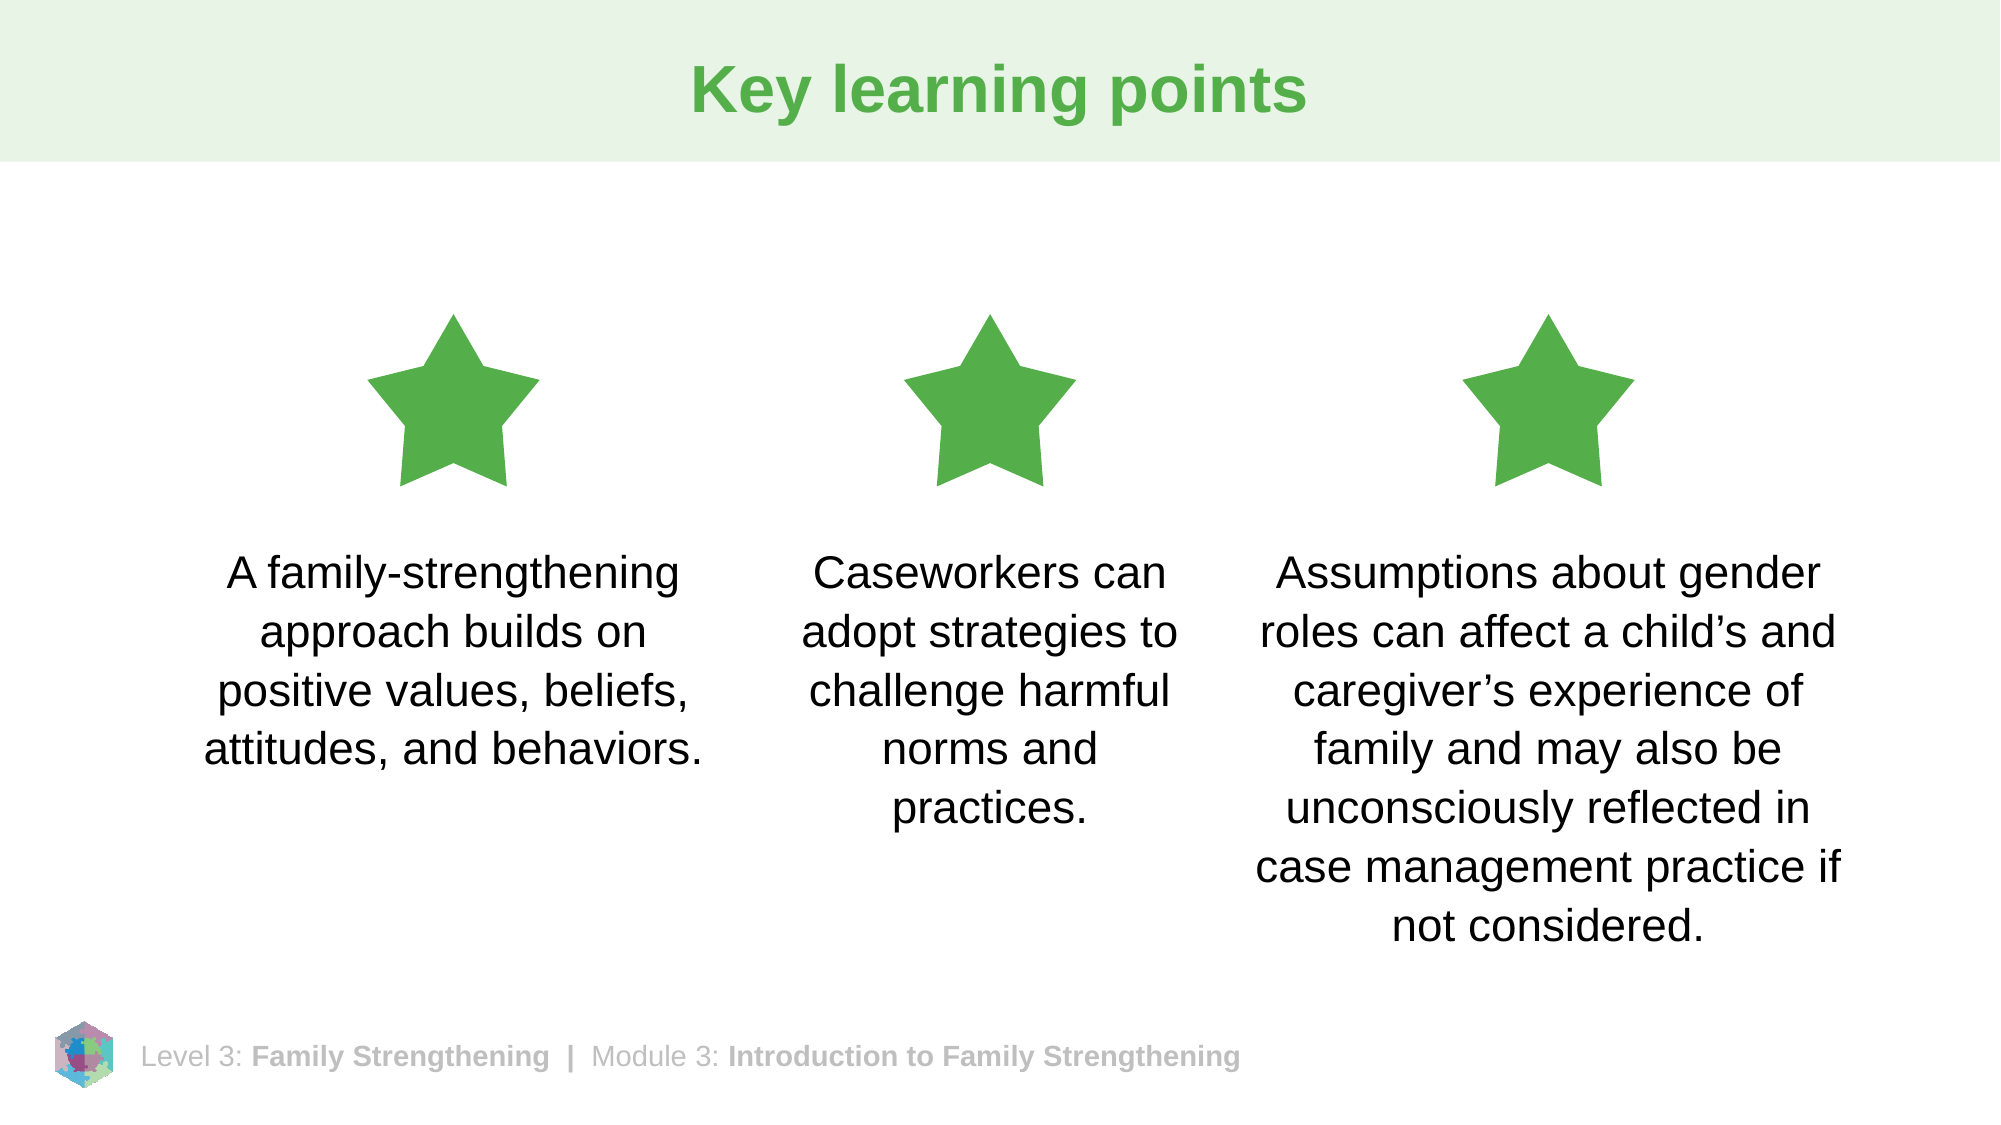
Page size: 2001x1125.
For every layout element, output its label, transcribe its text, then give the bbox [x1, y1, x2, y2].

text_box Caseworkers can adopt strategies to challenge harmful norms and practices. [779, 531, 1201, 841]
title Key learning points [137, 19, 1863, 163]
text_box Assumptions about gender roles can affect a child’s and caregiver’s experience of family and may also be unconsciously reflected in case management practice if not considered. [1239, 531, 1858, 958]
text_box [365, 311, 542, 489]
text_box A family-strengthening approach builds on positive values, beliefs, attitudes, and behaviors. [181, 531, 726, 782]
text_box [902, 311, 1079, 489]
text_box [1460, 311, 1637, 489]
picture [55, 1021, 113, 1088]
